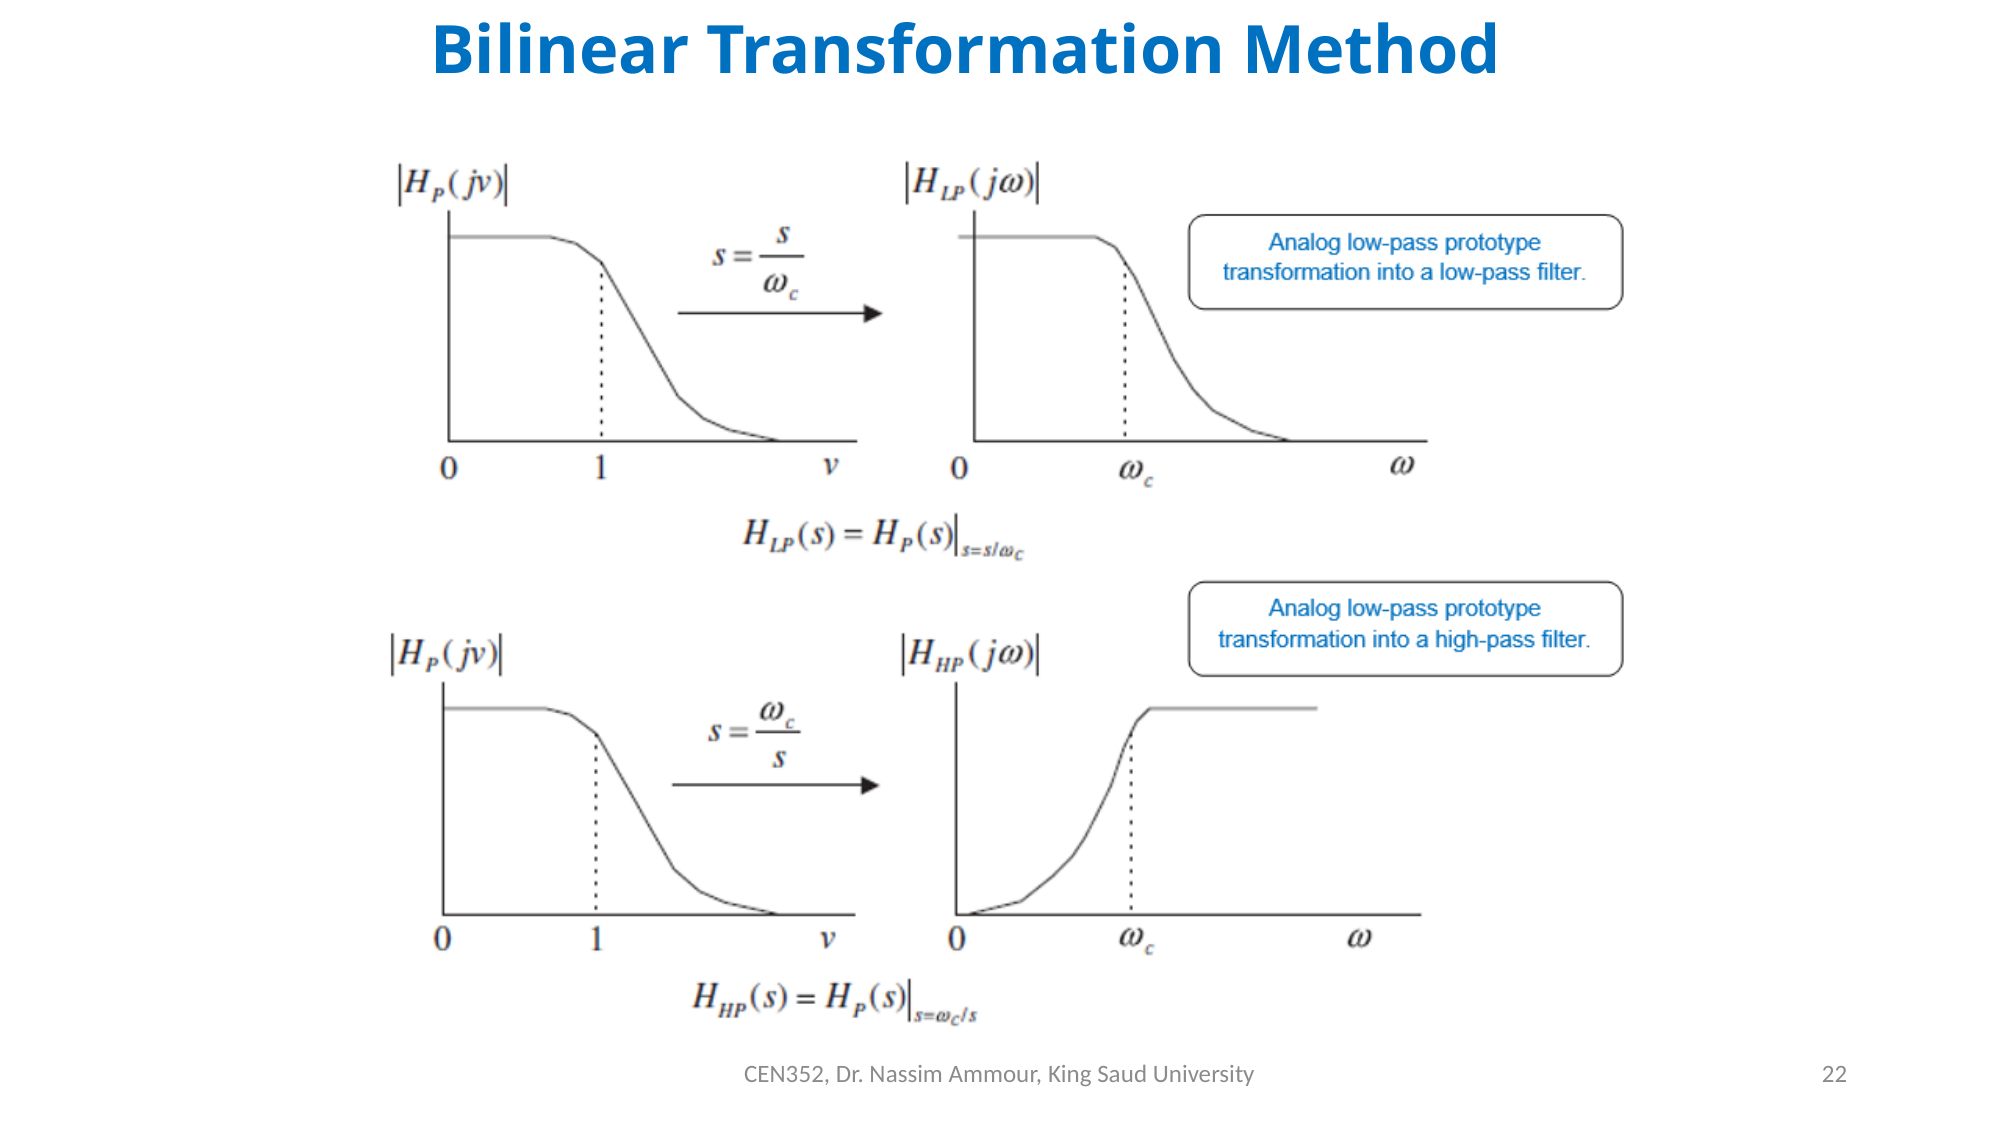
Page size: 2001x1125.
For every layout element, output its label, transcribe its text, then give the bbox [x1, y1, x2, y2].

slide_number 22 [1412, 1042, 1863, 1103]
footer CEN352, Dr. Nassim Ammour, King Saud University [662, 1043, 1338, 1103]
picture [368, 141, 1638, 1043]
text_box Bilinear Transformation Method [415, 0, 1534, 95]
